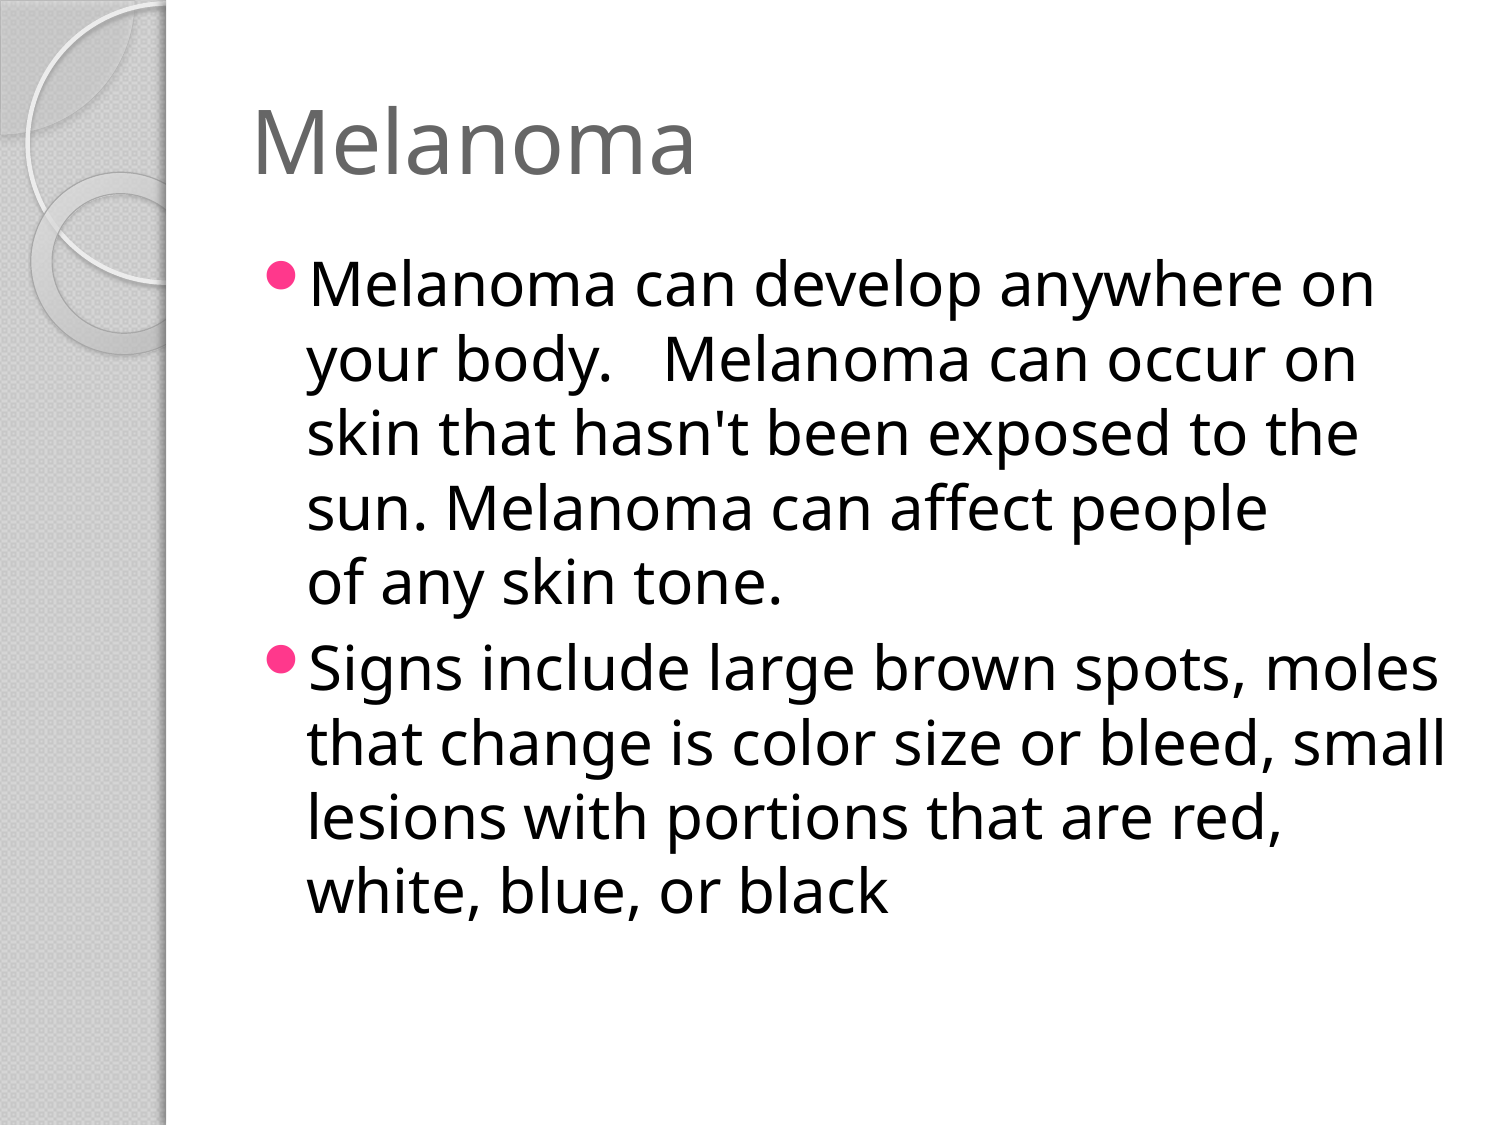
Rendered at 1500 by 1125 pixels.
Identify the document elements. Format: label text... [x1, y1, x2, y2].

title Melanoma [235, 45, 1466, 233]
list Melanoma can develop anywhere on your body. Melanoma can occur on skin that hasn't been exposed to the sun. Melanoma can affect people of any skin tone. Signs include large brown spots, moles that change is color size or bleed, small lesions with portions that are red, white, blue, or black [235, 237, 1466, 1025]
